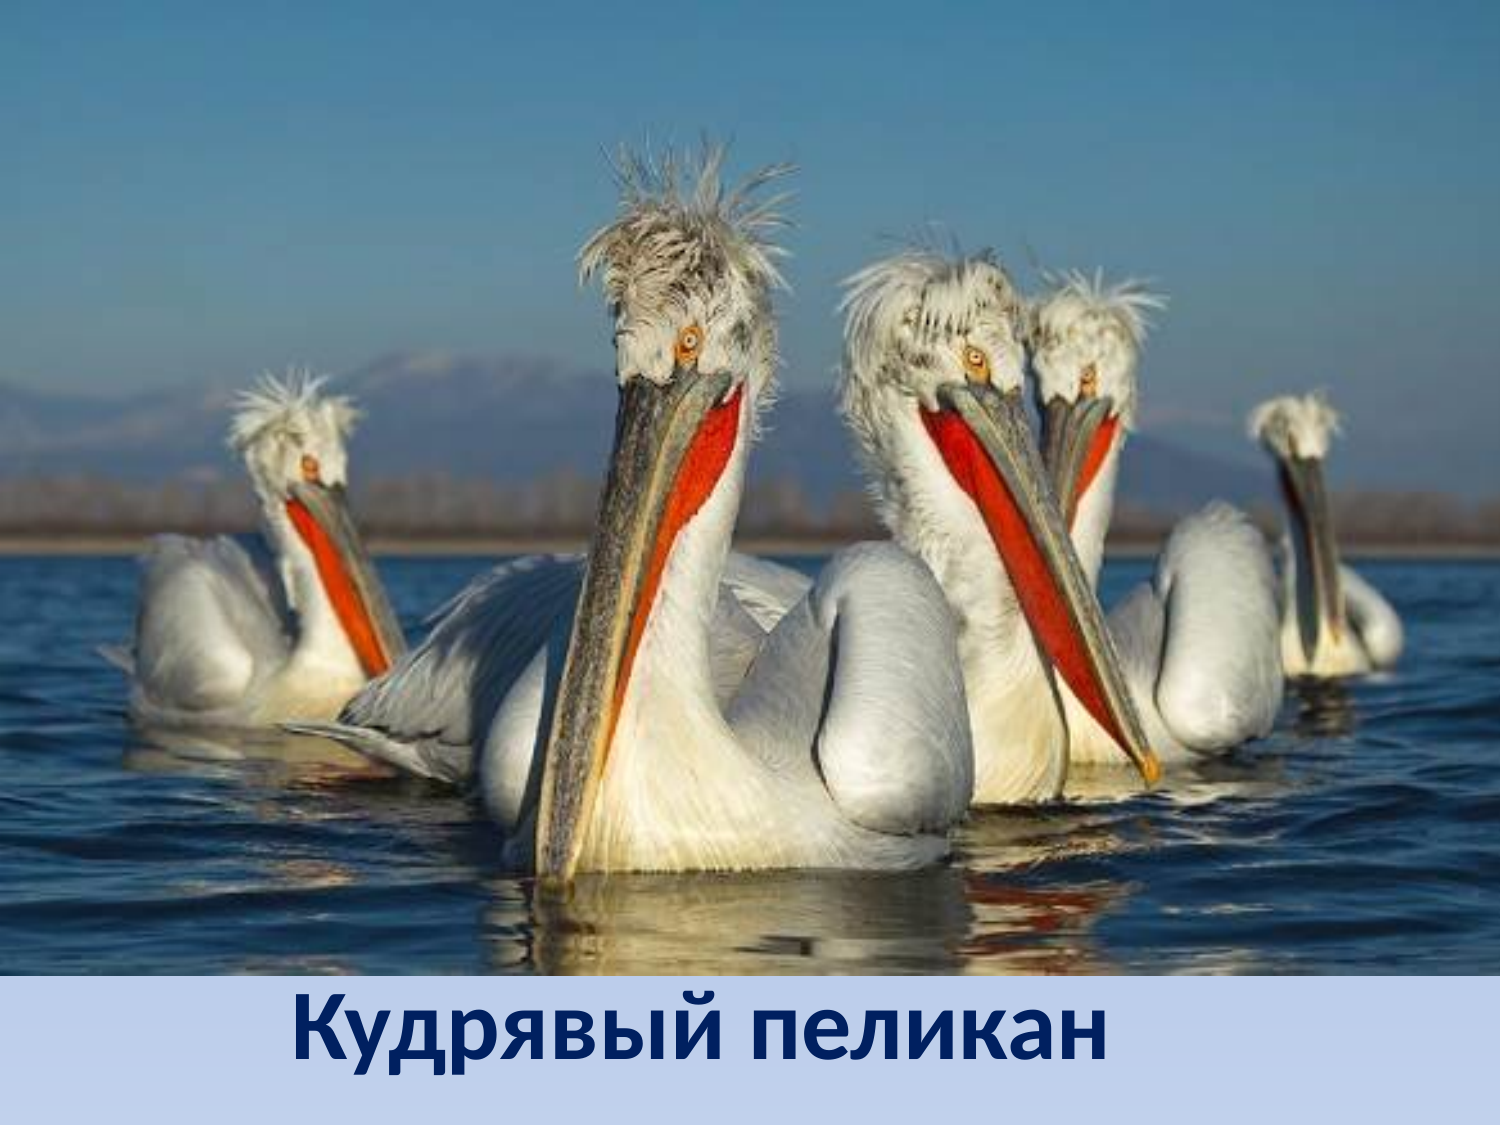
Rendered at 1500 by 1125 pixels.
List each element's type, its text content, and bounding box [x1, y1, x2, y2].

picture [0, 0, 1500, 977]
text_box Кудрявый пеликан [194, 984, 1208, 1087]
